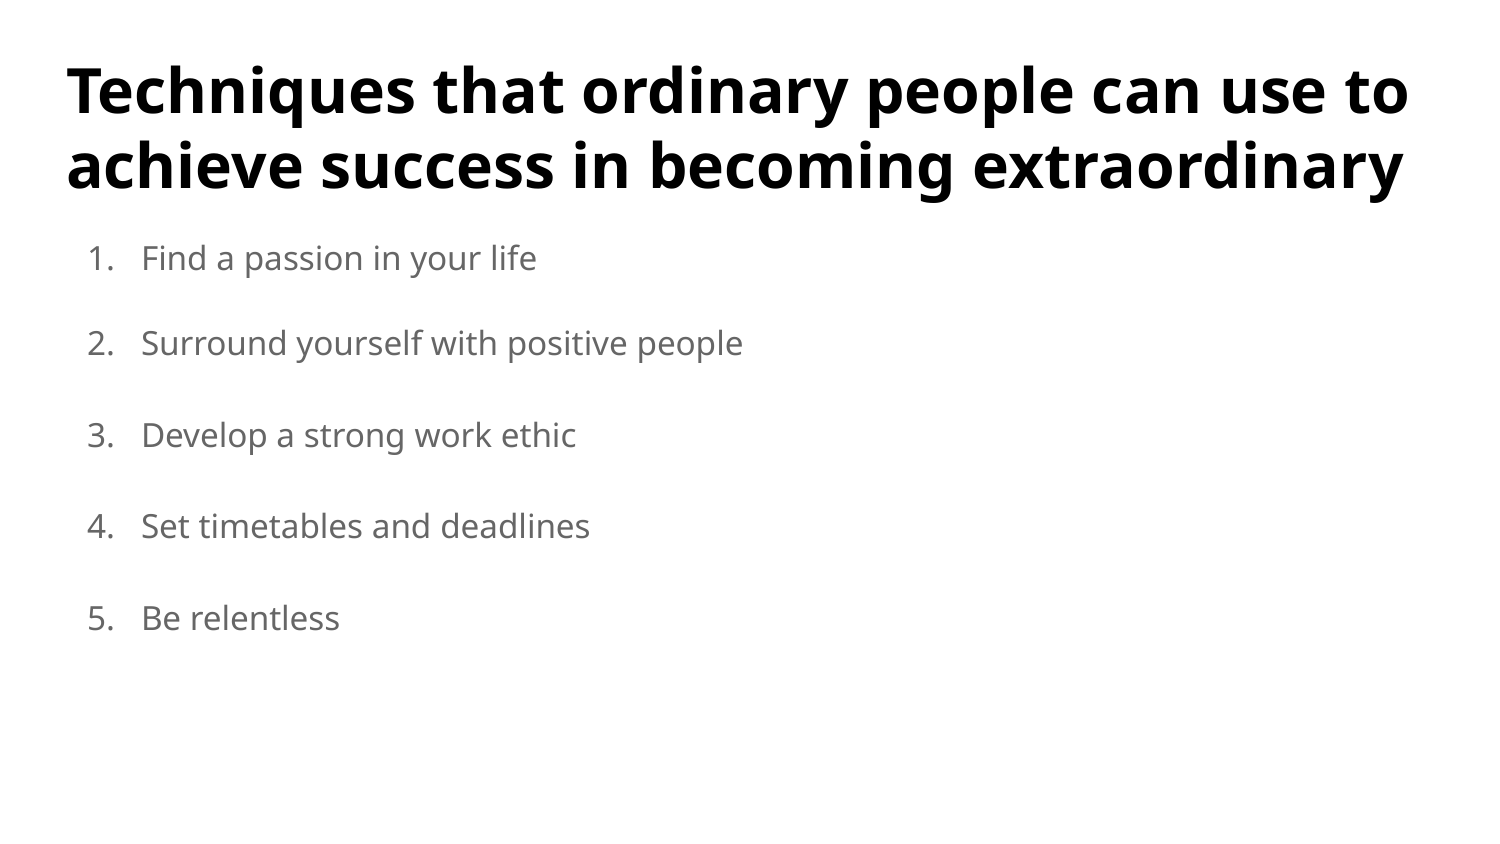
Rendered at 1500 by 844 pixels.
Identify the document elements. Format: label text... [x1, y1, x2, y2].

list Find a passion in your life Surround yourself with positive people Develop a strong work ethic Set timetables and deadlines Be relentless [51, 215, 1449, 750]
title Techniques that ordinary people can use to achieve success in becoming extraordinary [51, 35, 1449, 197]
